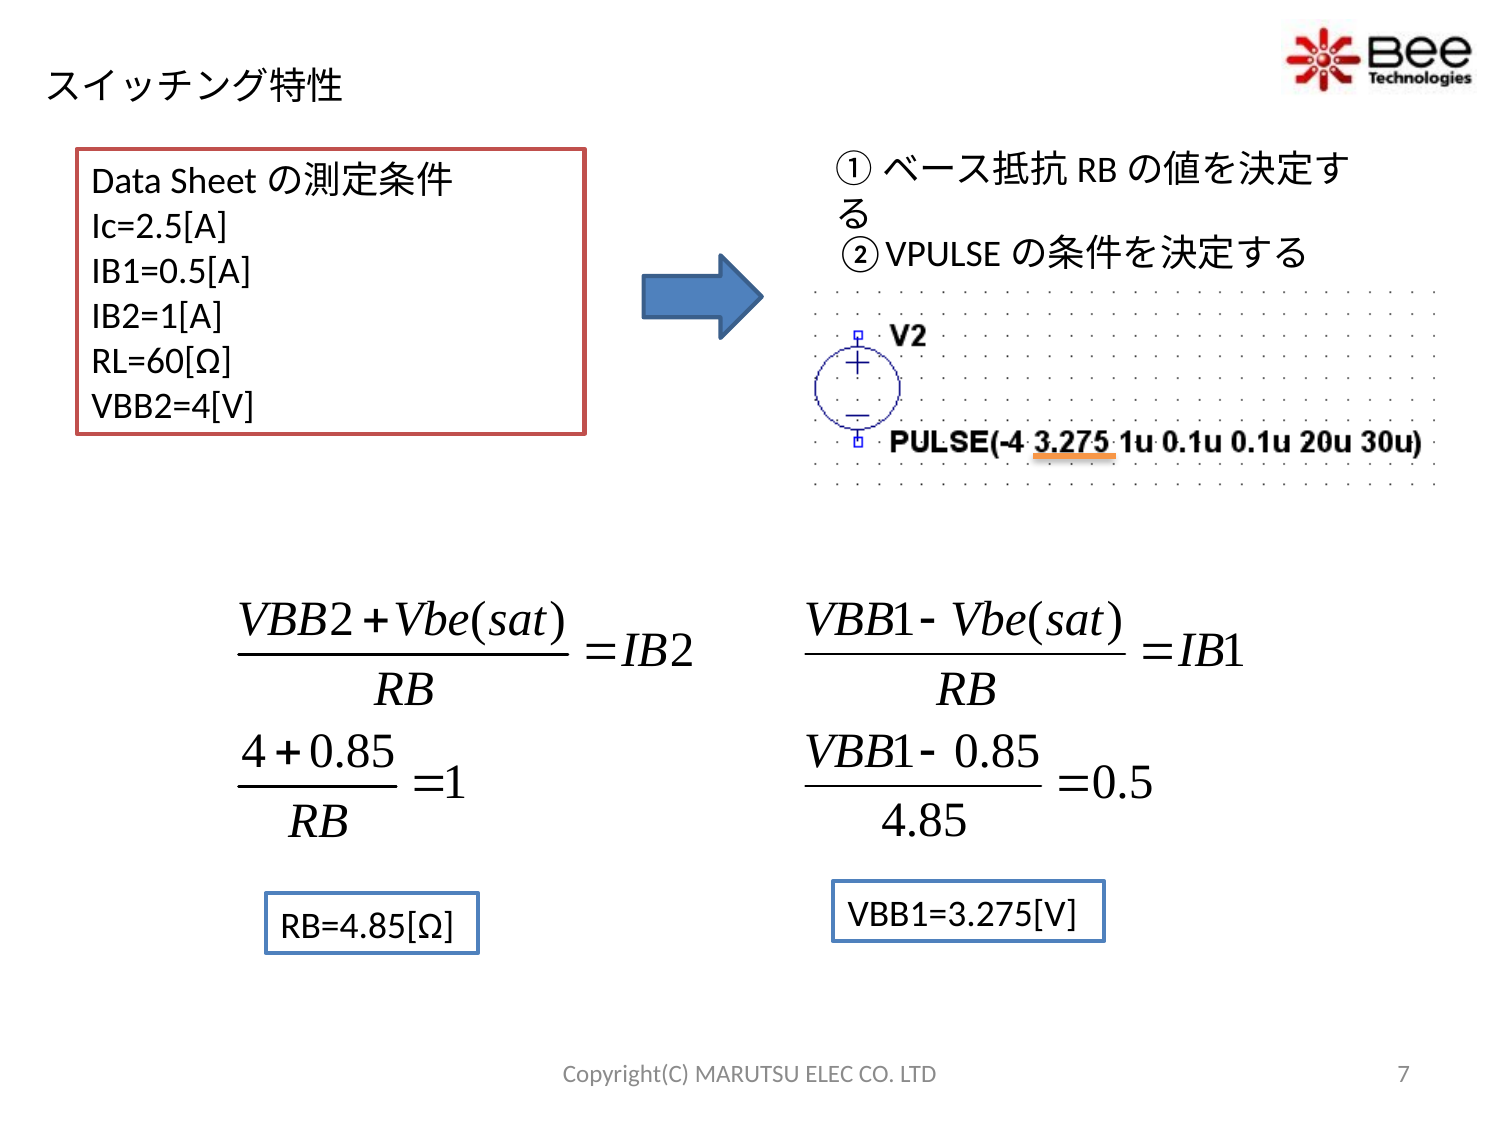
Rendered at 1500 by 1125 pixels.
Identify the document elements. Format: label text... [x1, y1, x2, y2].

picture [796, 290, 1436, 492]
text_box ②VPULSEの条件を決定する [820, 221, 1376, 281]
picture [1281, 18, 1478, 101]
text_box スイッチング特性 [29, 54, 621, 115]
text_box [641, 253, 764, 340]
text_box Data Sheetの測定条件 Ic=2.5[A] IB1=0.5[A] IB2=1[A] RL=60[Ω] VBB2=4[V] [75, 147, 587, 436]
text_box ①ベース抵抗RBの値を決定する [820, 137, 1376, 221]
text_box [229, 585, 703, 850]
footer Copyright(C) MARUTSU ELEC CO. LTD [512, 1042, 988, 1103]
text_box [796, 585, 1250, 850]
text_box RB=4.85[Ω] [264, 891, 480, 955]
text_box VBB1=3.275[V] [831, 879, 1106, 943]
slide_number 7 [1074, 1042, 1425, 1103]
